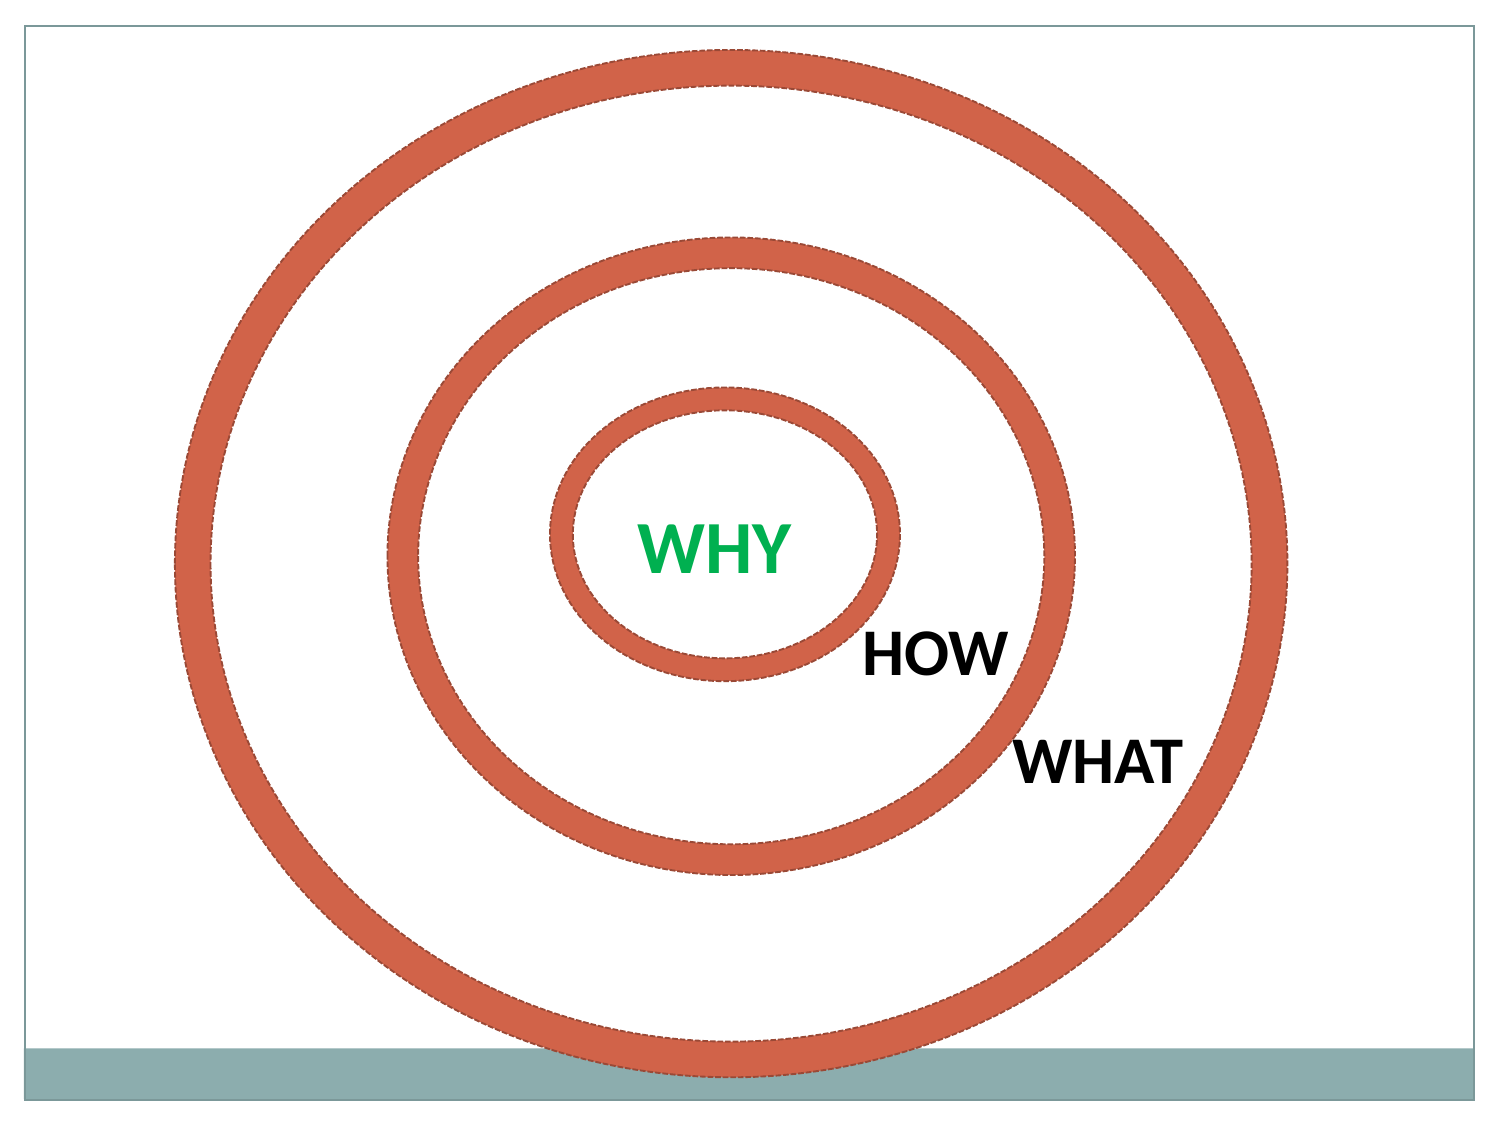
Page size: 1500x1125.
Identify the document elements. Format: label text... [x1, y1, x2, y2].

table_header HOW [863, 625, 1013, 692]
text_box [549, 386, 901, 683]
text_box [173, 49, 1289, 1079]
text_box [386, 236, 1076, 876]
table_header WHY [638, 488, 800, 592]
table_header WHAT [1013, 725, 1238, 800]
